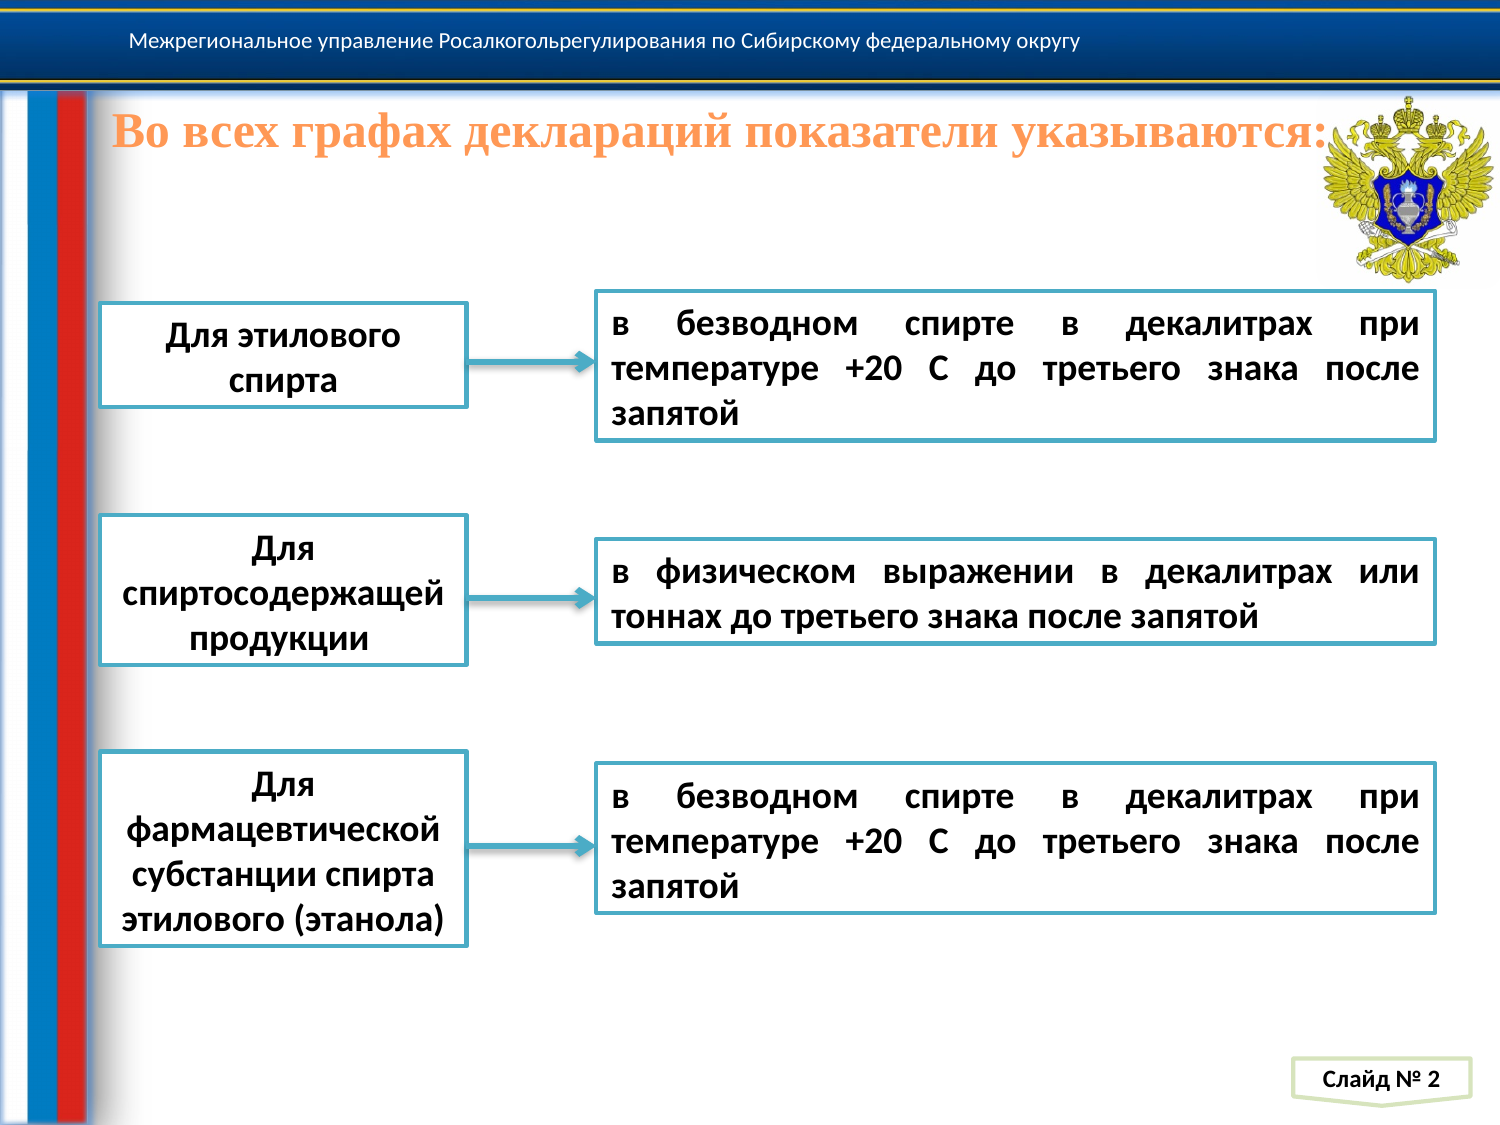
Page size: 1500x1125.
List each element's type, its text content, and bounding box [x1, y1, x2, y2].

text_box в безводном спирте в декалитрах при температуре +20 C до третьего знака после запятой [594, 761, 1437, 915]
text_box в физическом выражении в декалитрах или тоннах до третьего знака после запятой [594, 537, 1437, 646]
text_box Для фармацевтической субстанции спирта этилового (этанола) [98, 749, 469, 948]
text_box в безводном спирте в декалитрах при температуре +20 C до третьего знака после запятой [594, 289, 1437, 443]
text_box Во всех графах деклараций показатели указываются: [91, 99, 1311, 220]
text_box Для этилового спирта [98, 301, 469, 409]
text_box Для спиртосодержащей продукции [98, 513, 469, 667]
picture [0, 0, 1500, 1125]
text_box Слайд № 2 [1291, 1056, 1473, 1108]
